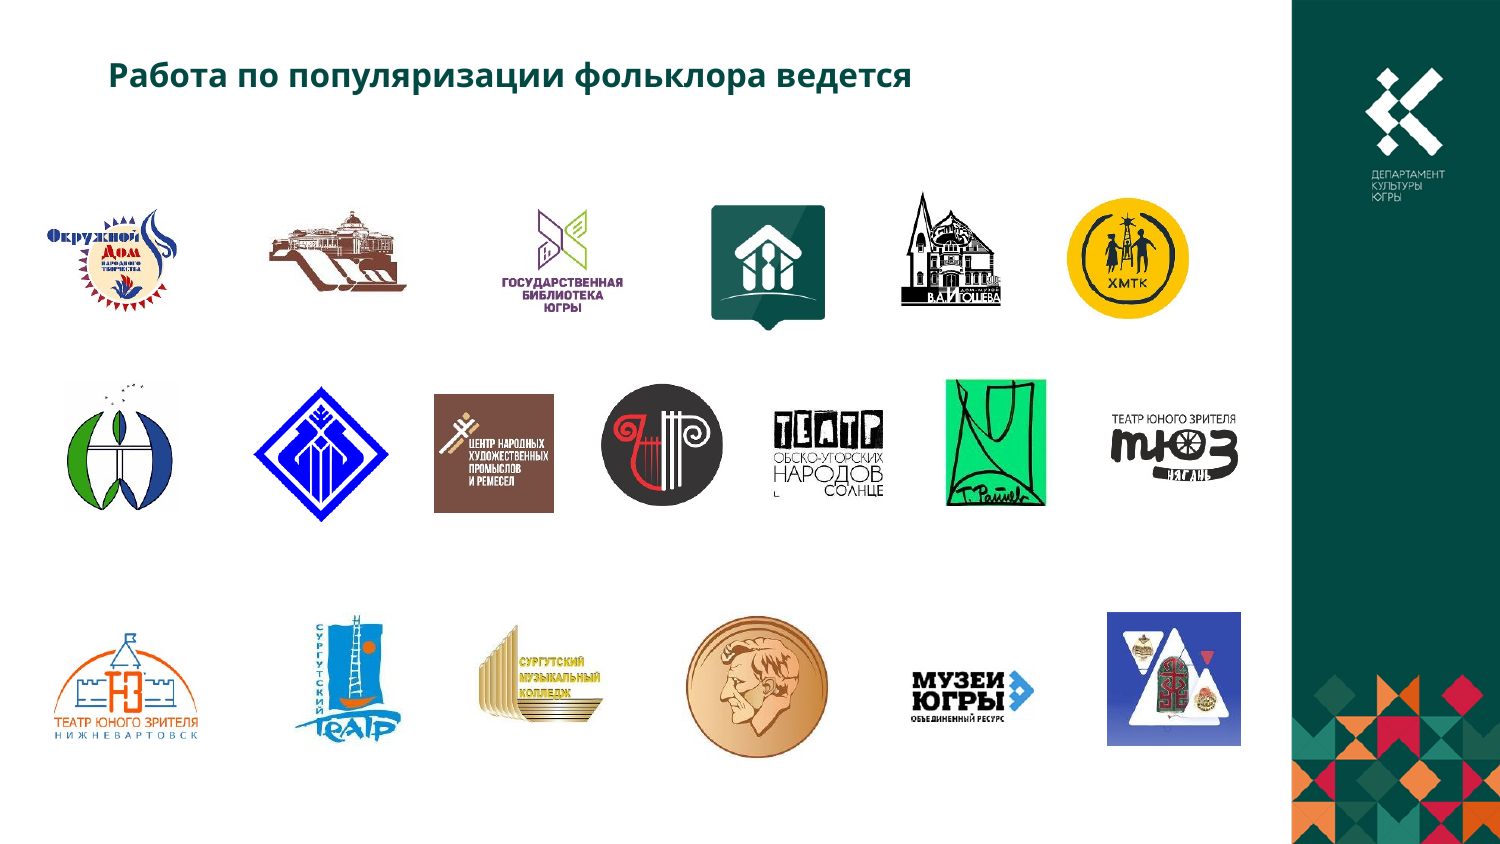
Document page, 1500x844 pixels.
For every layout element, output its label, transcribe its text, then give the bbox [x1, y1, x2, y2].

picture [1110, 414, 1239, 482]
picture [54, 633, 199, 740]
text_box Работа по популяризации фольклора ведется [105, 52, 963, 95]
picture [434, 393, 554, 513]
picture [268, 205, 407, 304]
picture [253, 386, 389, 522]
picture [501, 209, 623, 312]
picture [901, 190, 1001, 307]
picture [911, 667, 1034, 723]
picture [682, 611, 831, 761]
picture [1066, 197, 1189, 320]
picture [47, 208, 177, 313]
picture [474, 619, 606, 723]
picture [1290, 0, 1500, 844]
picture [65, 379, 179, 511]
picture [287, 611, 404, 746]
picture [710, 205, 825, 331]
picture [770, 408, 883, 500]
picture [943, 379, 1055, 506]
picture [1107, 611, 1241, 746]
picture [601, 383, 723, 506]
